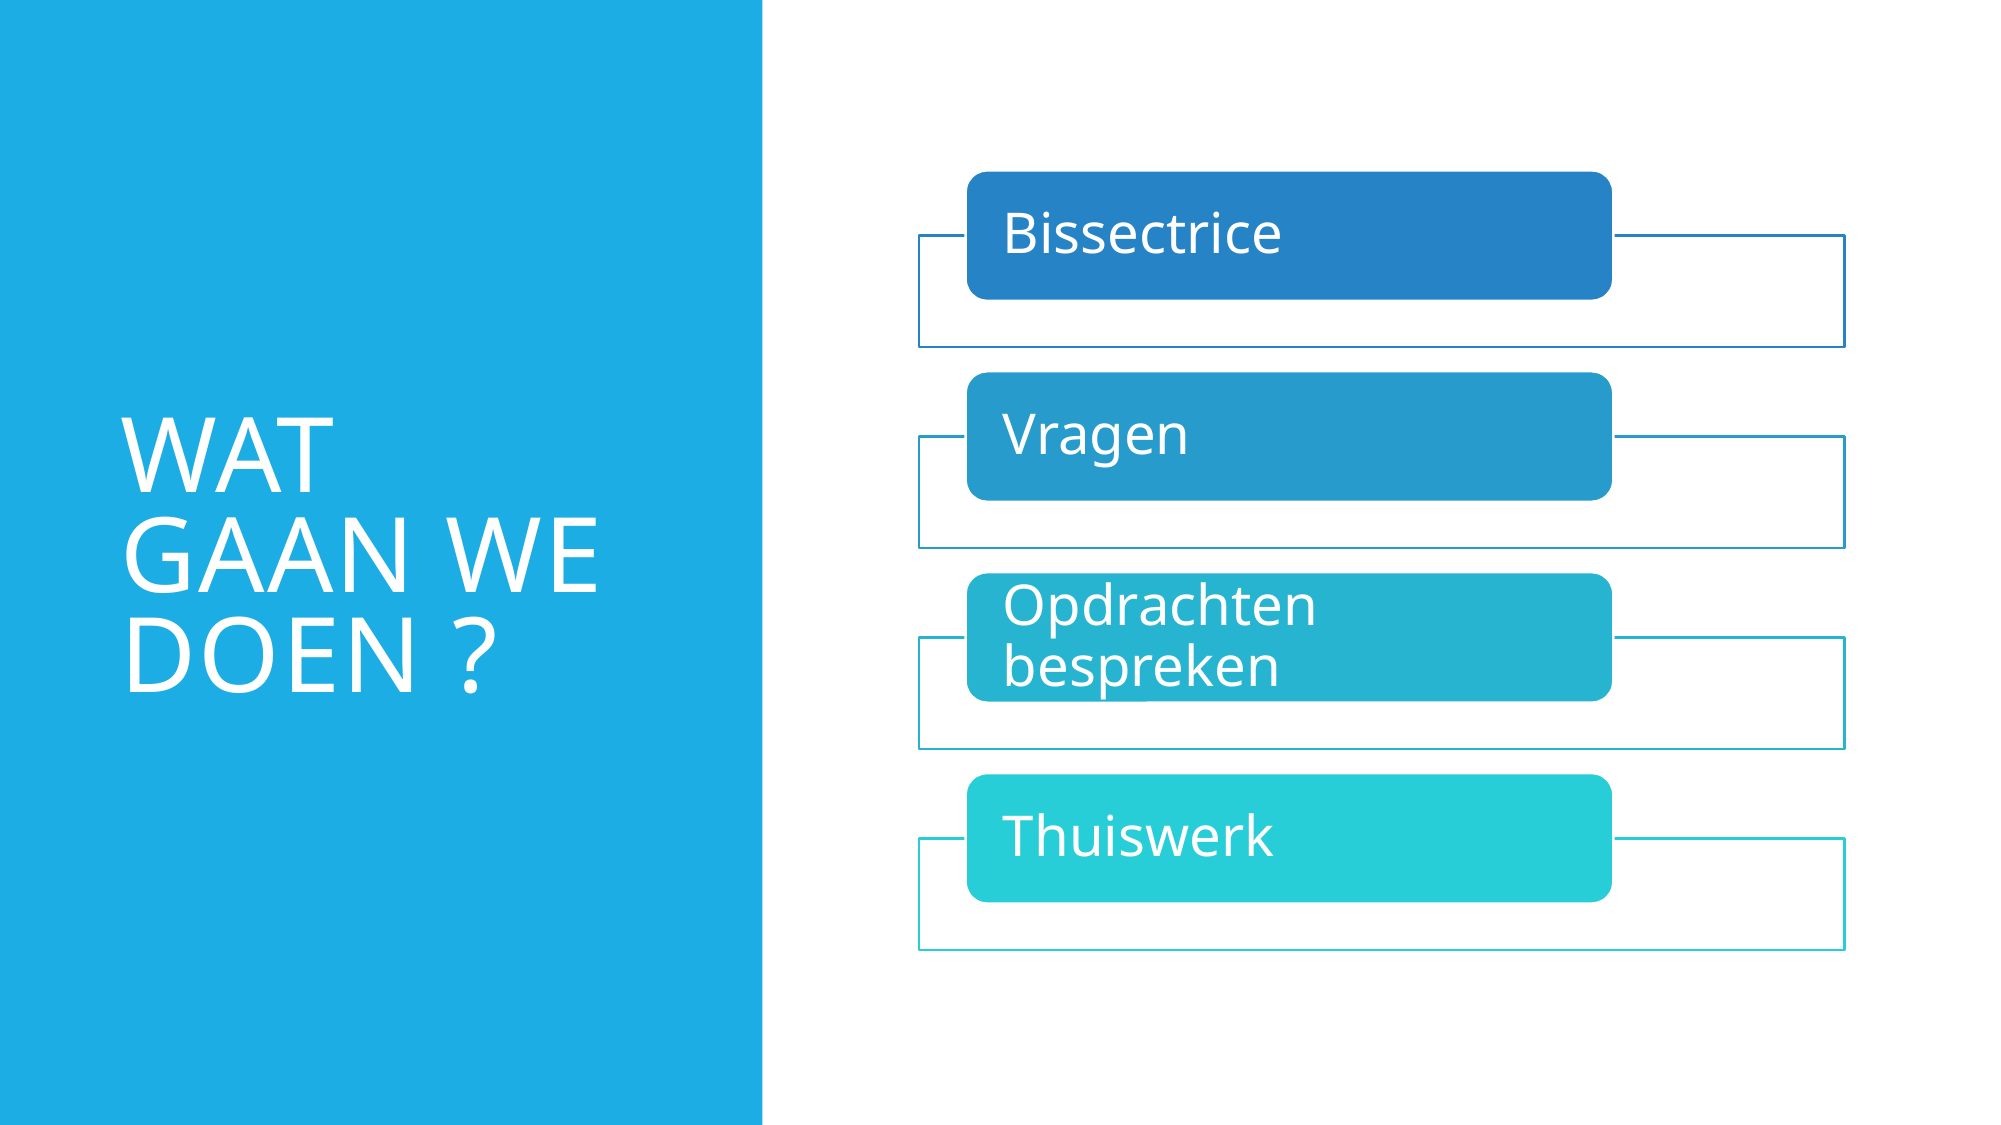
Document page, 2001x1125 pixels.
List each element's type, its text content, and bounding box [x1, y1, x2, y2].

text_box [0, 0, 764, 1125]
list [918, 156, 1845, 964]
title Wat gaan we doen ? [105, 105, 666, 1020]
